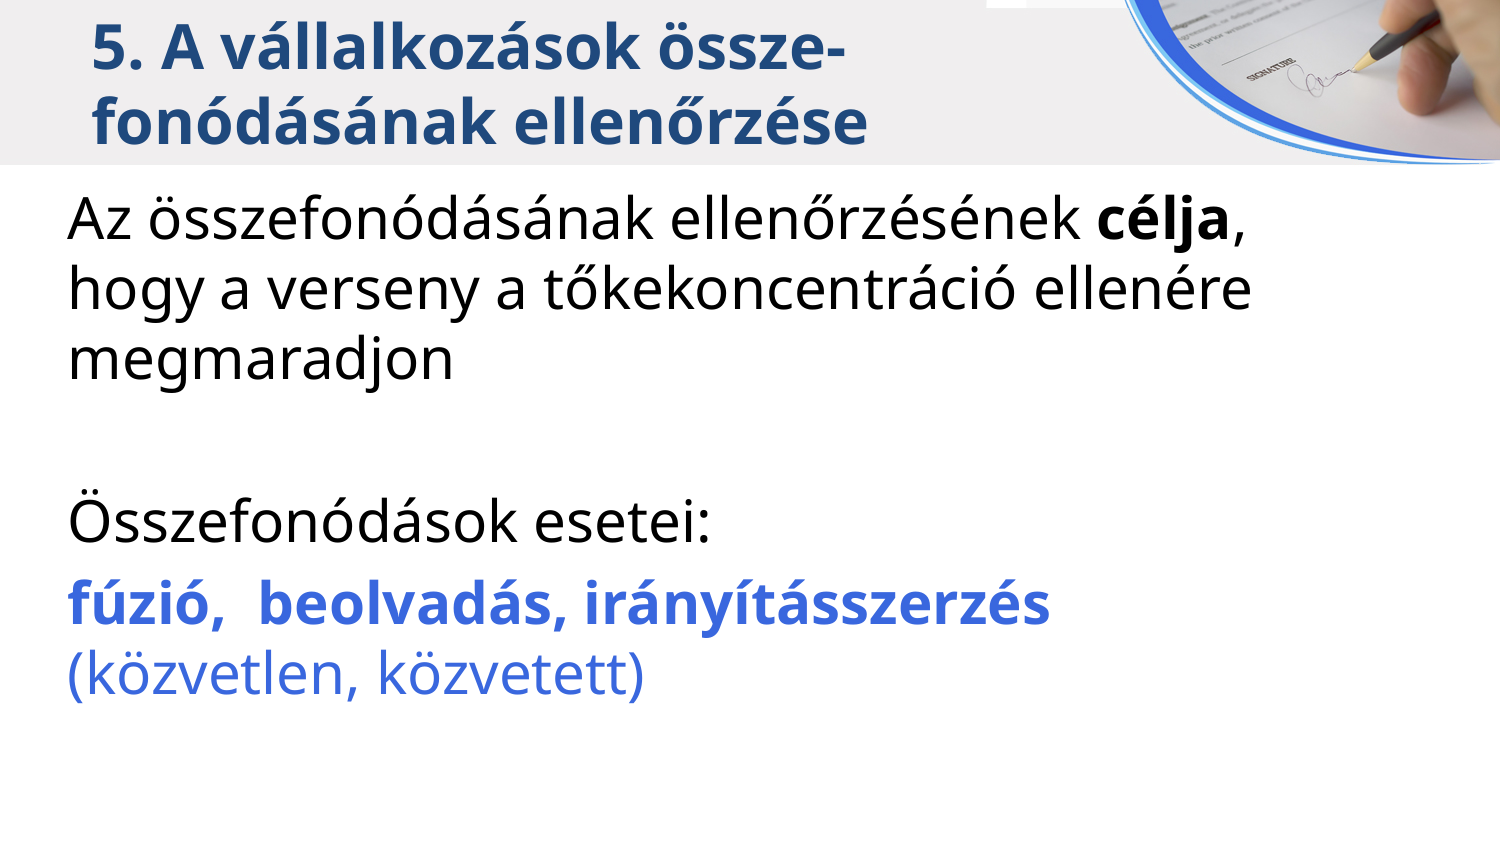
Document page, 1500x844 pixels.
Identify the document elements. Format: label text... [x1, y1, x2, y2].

list 5. A vállalkozások össze- fonódásának ellenőrzése [76, 13, 1500, 151]
picture [0, 0, 1500, 844]
list Az összefonódásának ellenőrzésének célja, hogy a verseny a tőkekoncentráció ellenére megmaradjon Összefonódások esetei: fúzió, beolvadás, irányításszerzés (közvetlen, közvetett) [53, 173, 1353, 741]
